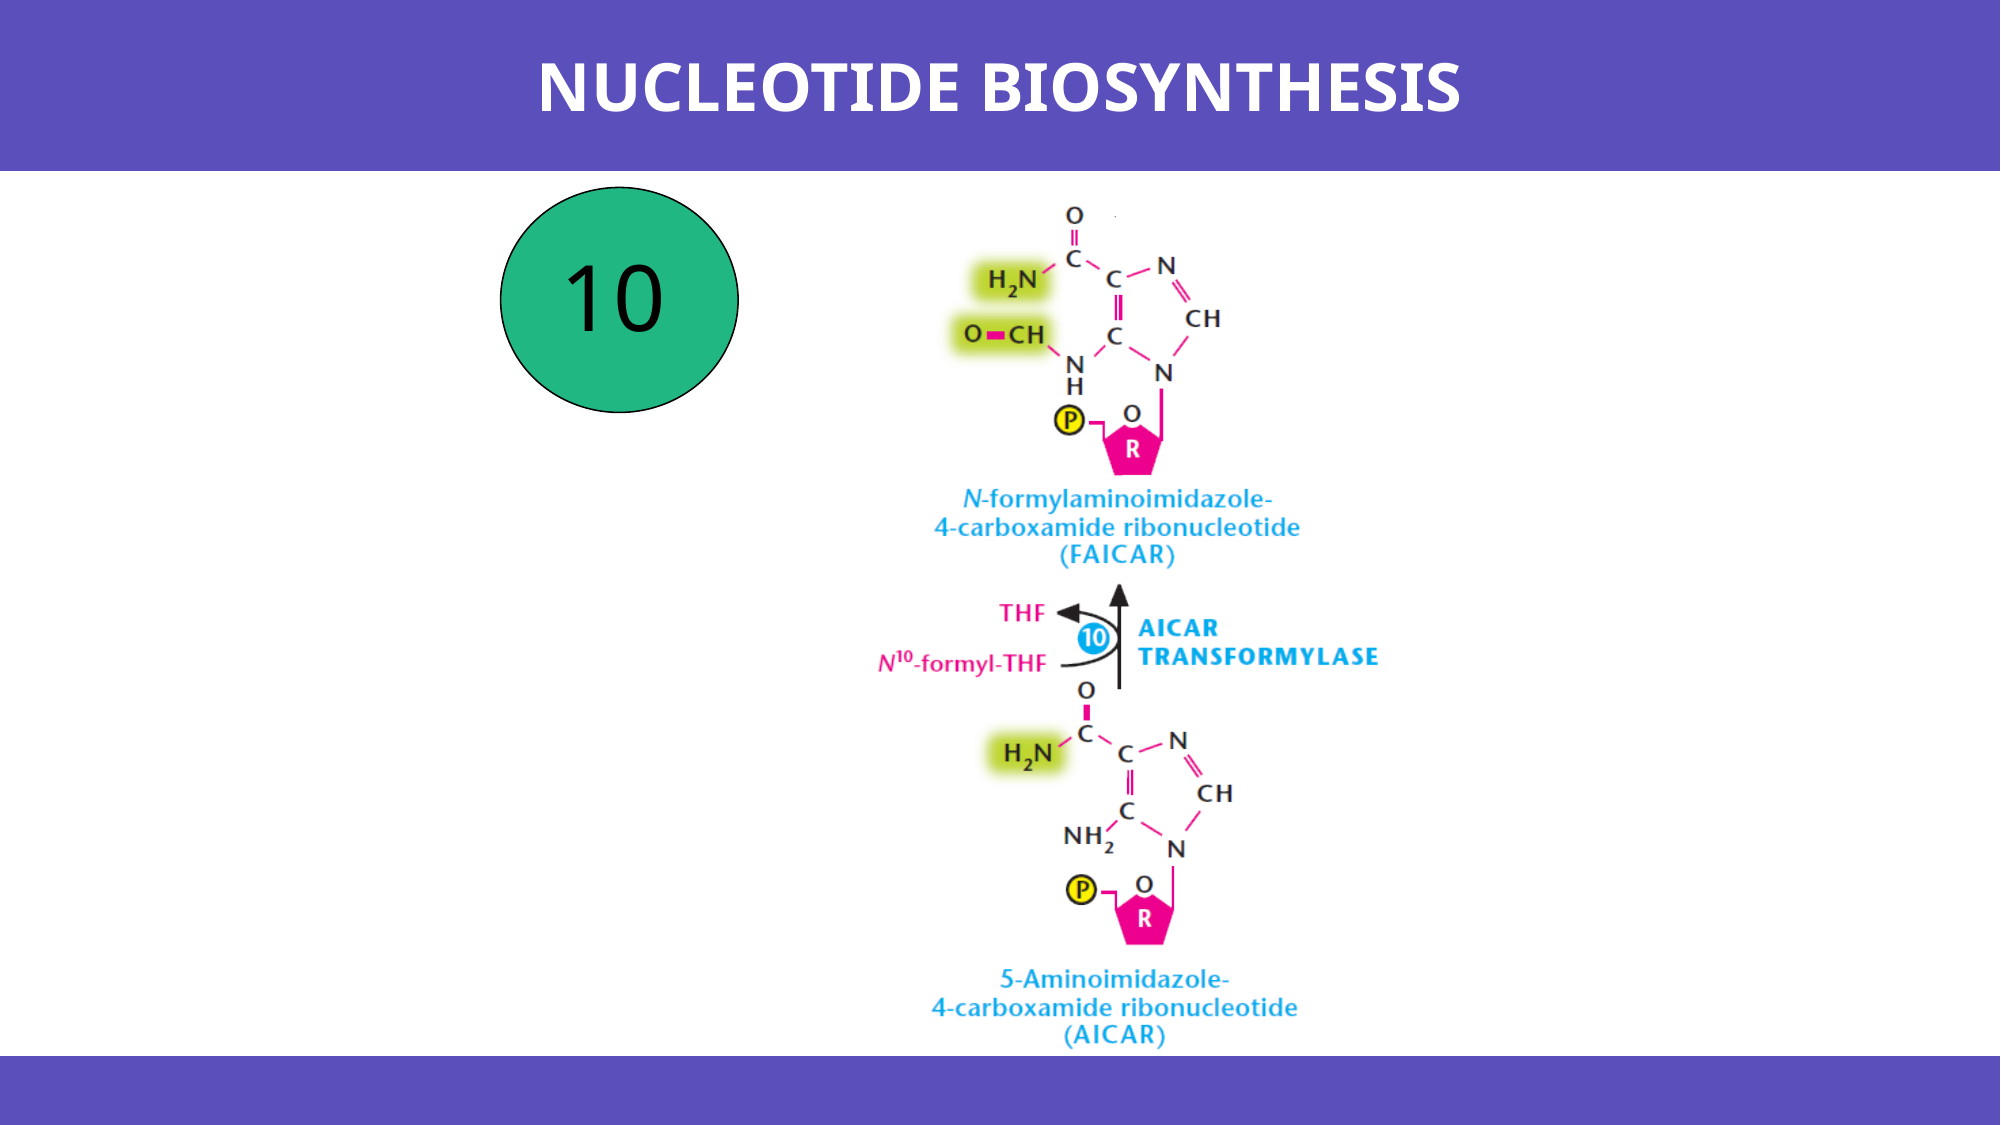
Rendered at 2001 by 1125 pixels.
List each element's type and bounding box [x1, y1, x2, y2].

text_box [500, 187, 739, 413]
picture [0, 0, 2000, 1125]
